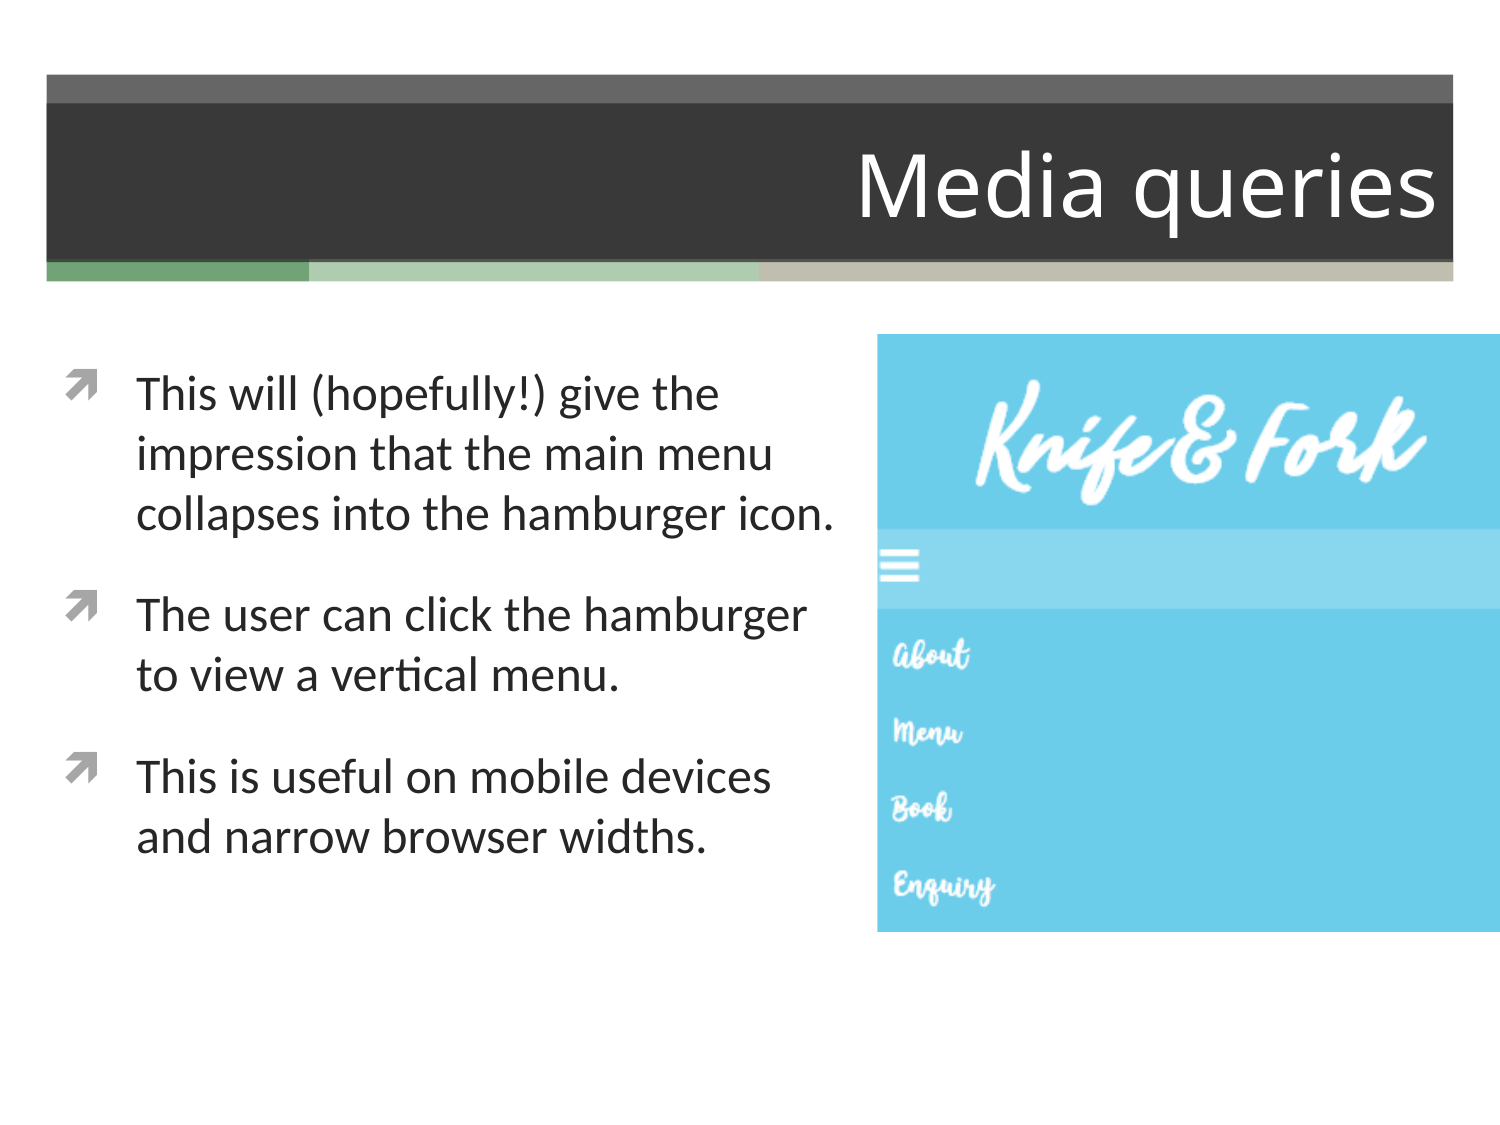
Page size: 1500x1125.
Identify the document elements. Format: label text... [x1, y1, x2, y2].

title Media queries [46, 103, 1454, 263]
list This will (hopefully!) give the impression that the main menu collapses into the hamburger icon. The user can click the hamburger to view a vertical menu. This is useful on mobile devices and narrow browser widths. [46, 352, 864, 1008]
picture [875, 334, 1500, 932]
